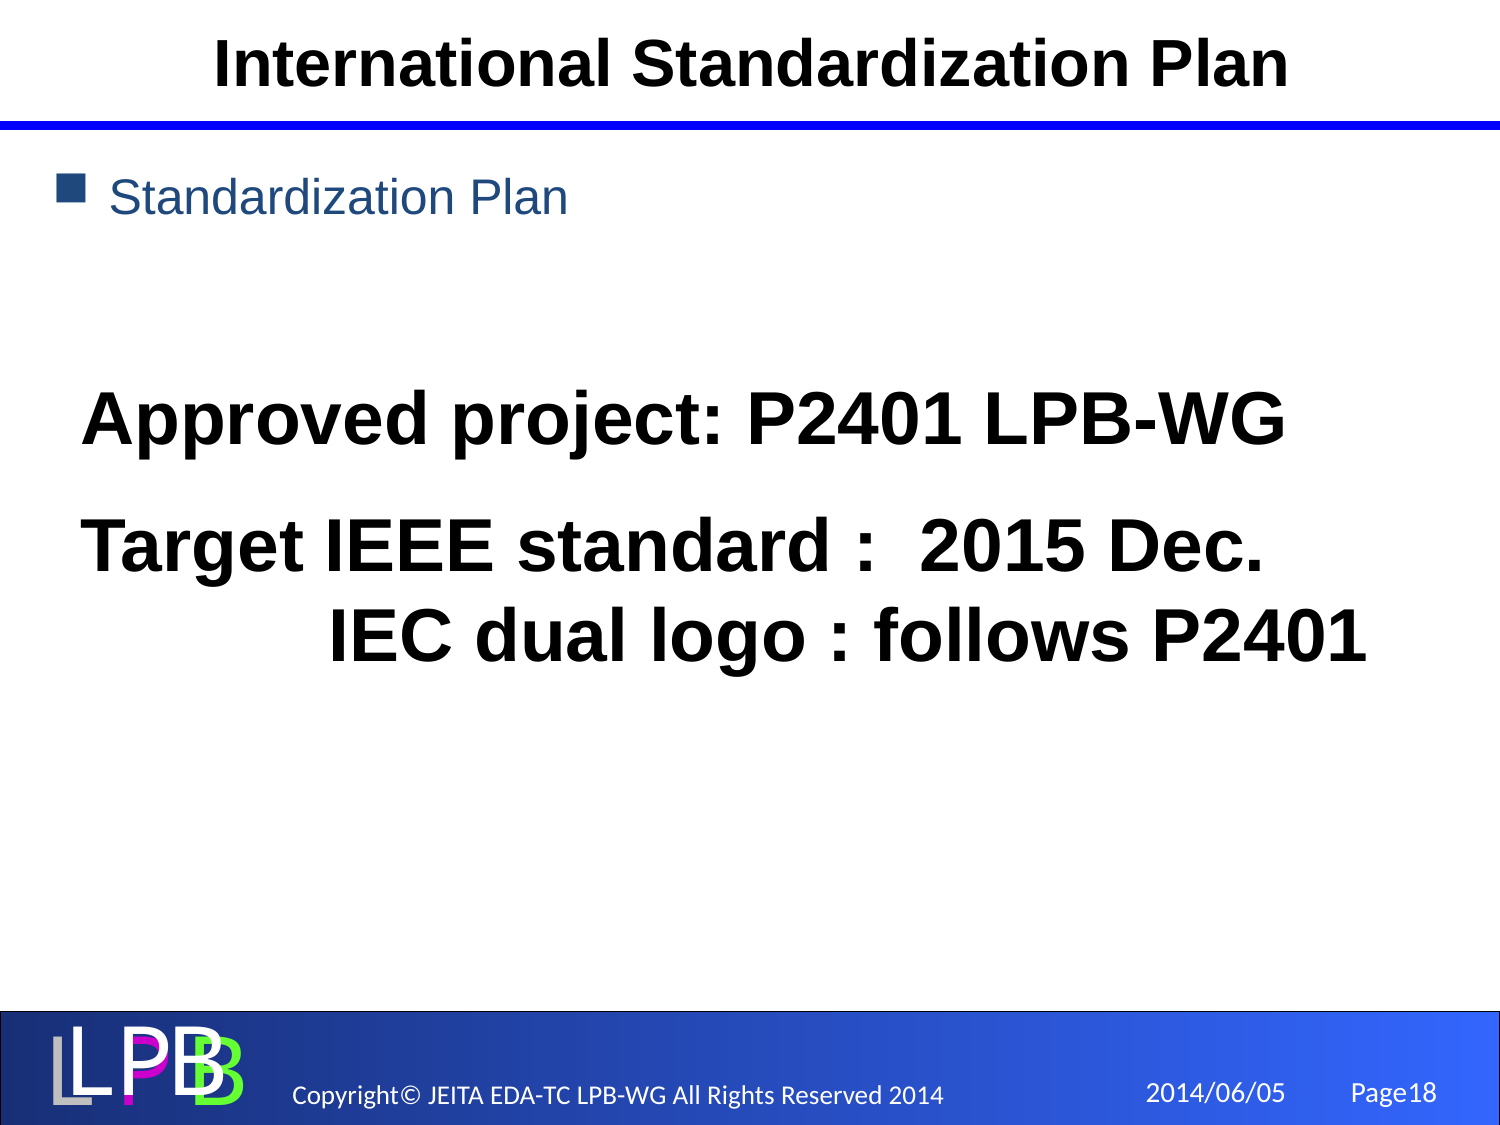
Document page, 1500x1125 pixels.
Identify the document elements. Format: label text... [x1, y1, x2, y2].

text_box International Standardization Plan [87, 24, 1436, 100]
text_box Standardization Plan [37, 156, 1093, 232]
text_box Approved project: P2401 LPB-WG Target IEEE standard : 2015 Dec. IEC dual logo : follows P2401 [65, 361, 1436, 684]
